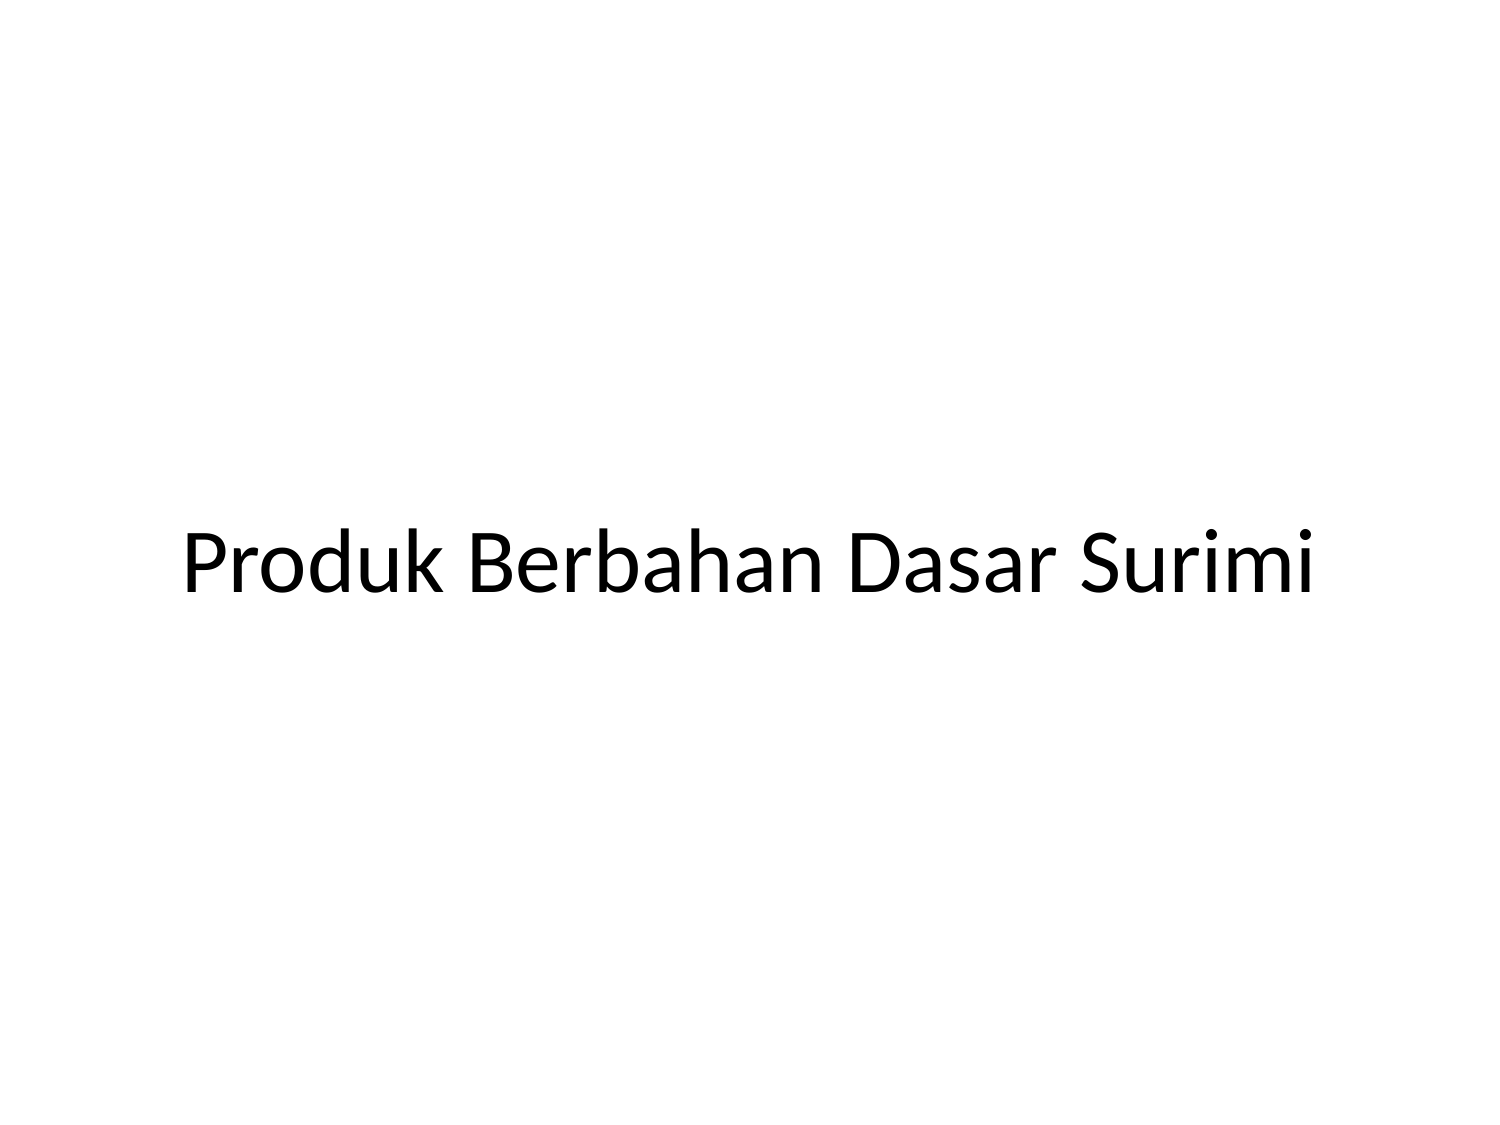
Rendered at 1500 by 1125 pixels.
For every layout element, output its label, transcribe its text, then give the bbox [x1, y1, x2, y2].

title Produk Berbahan Dasar Surimi [75, 462, 1425, 650]
